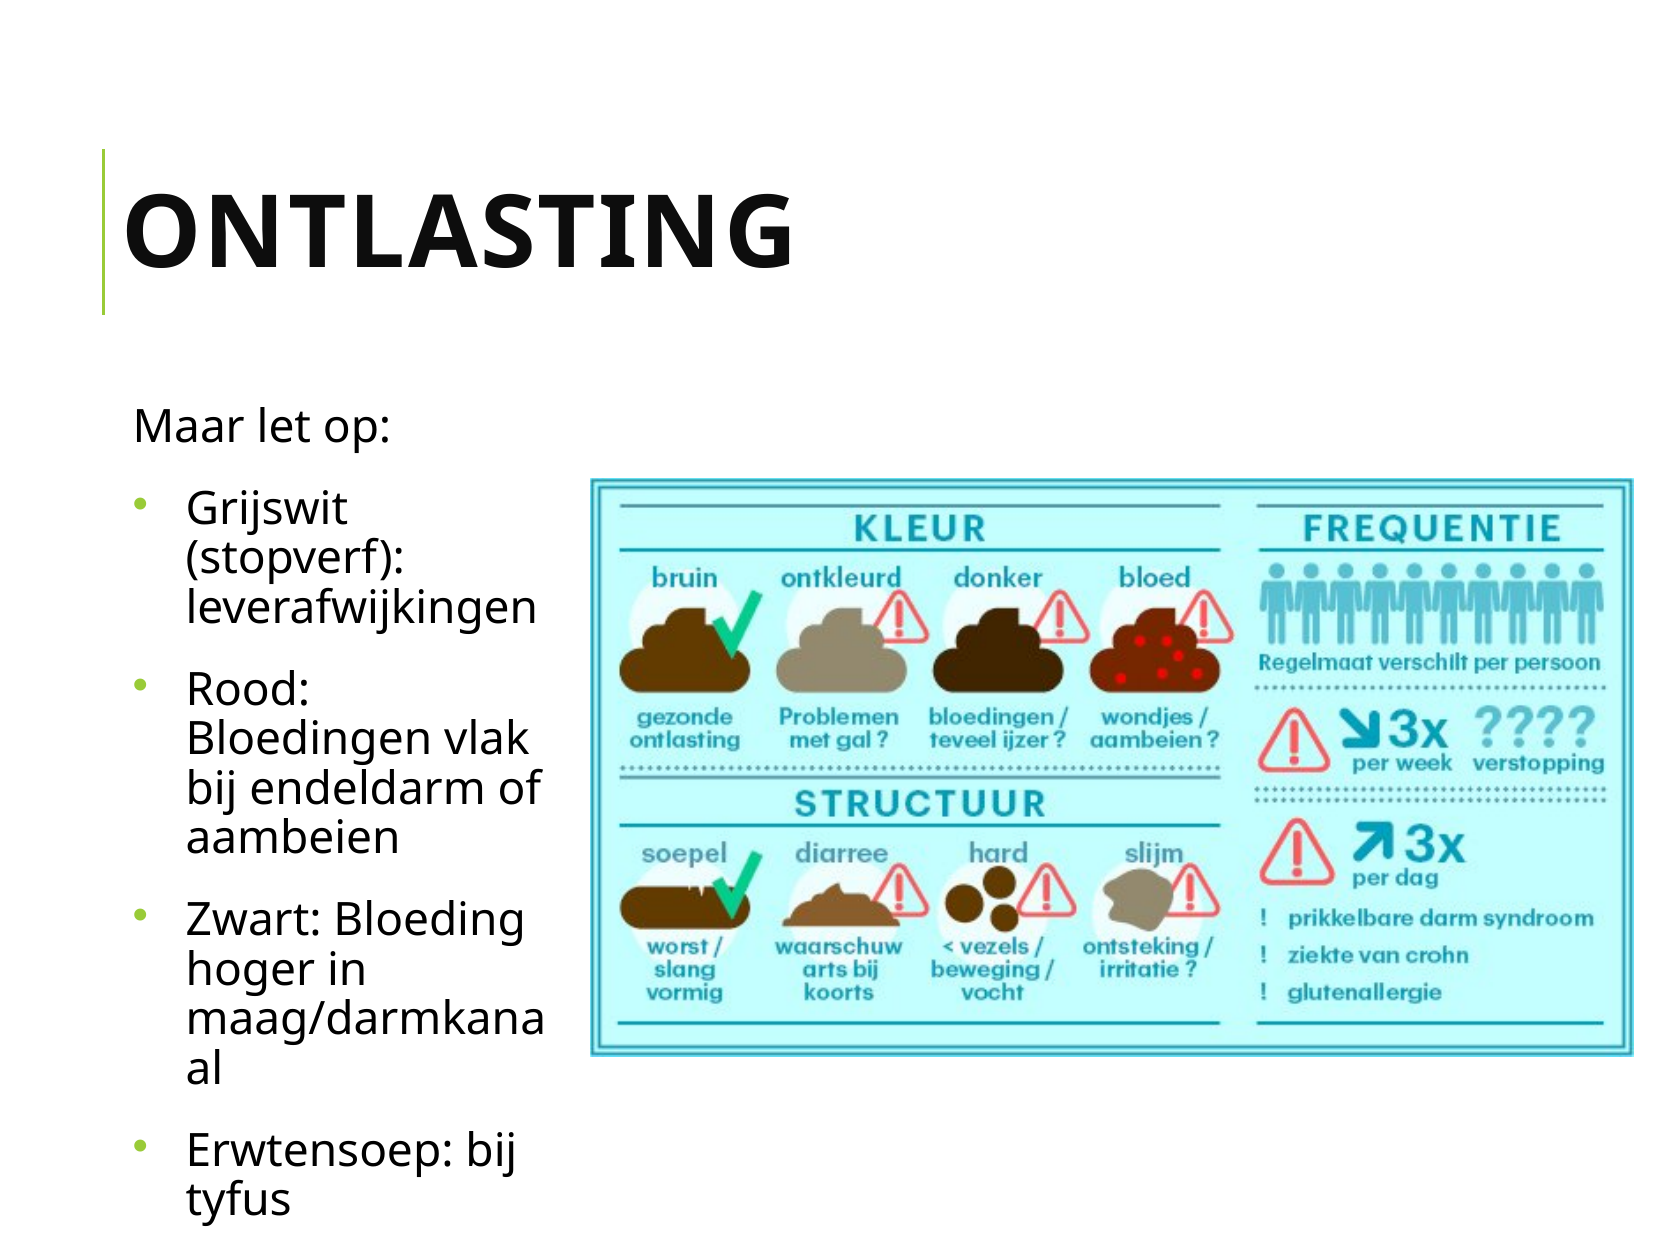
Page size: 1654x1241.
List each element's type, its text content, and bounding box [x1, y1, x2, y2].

picture [590, 478, 1634, 1057]
list Maar let op: Grijswit (stopverf): leverafwijkingen Rood: Bloedingen vlak bij endeldarm of aambeien Zwart: Bloeding hoger in maag/darmkanaal Erwtensoep: bij tyfus [107, 395, 561, 1082]
title Ontlasting [106, 135, 1595, 343]
